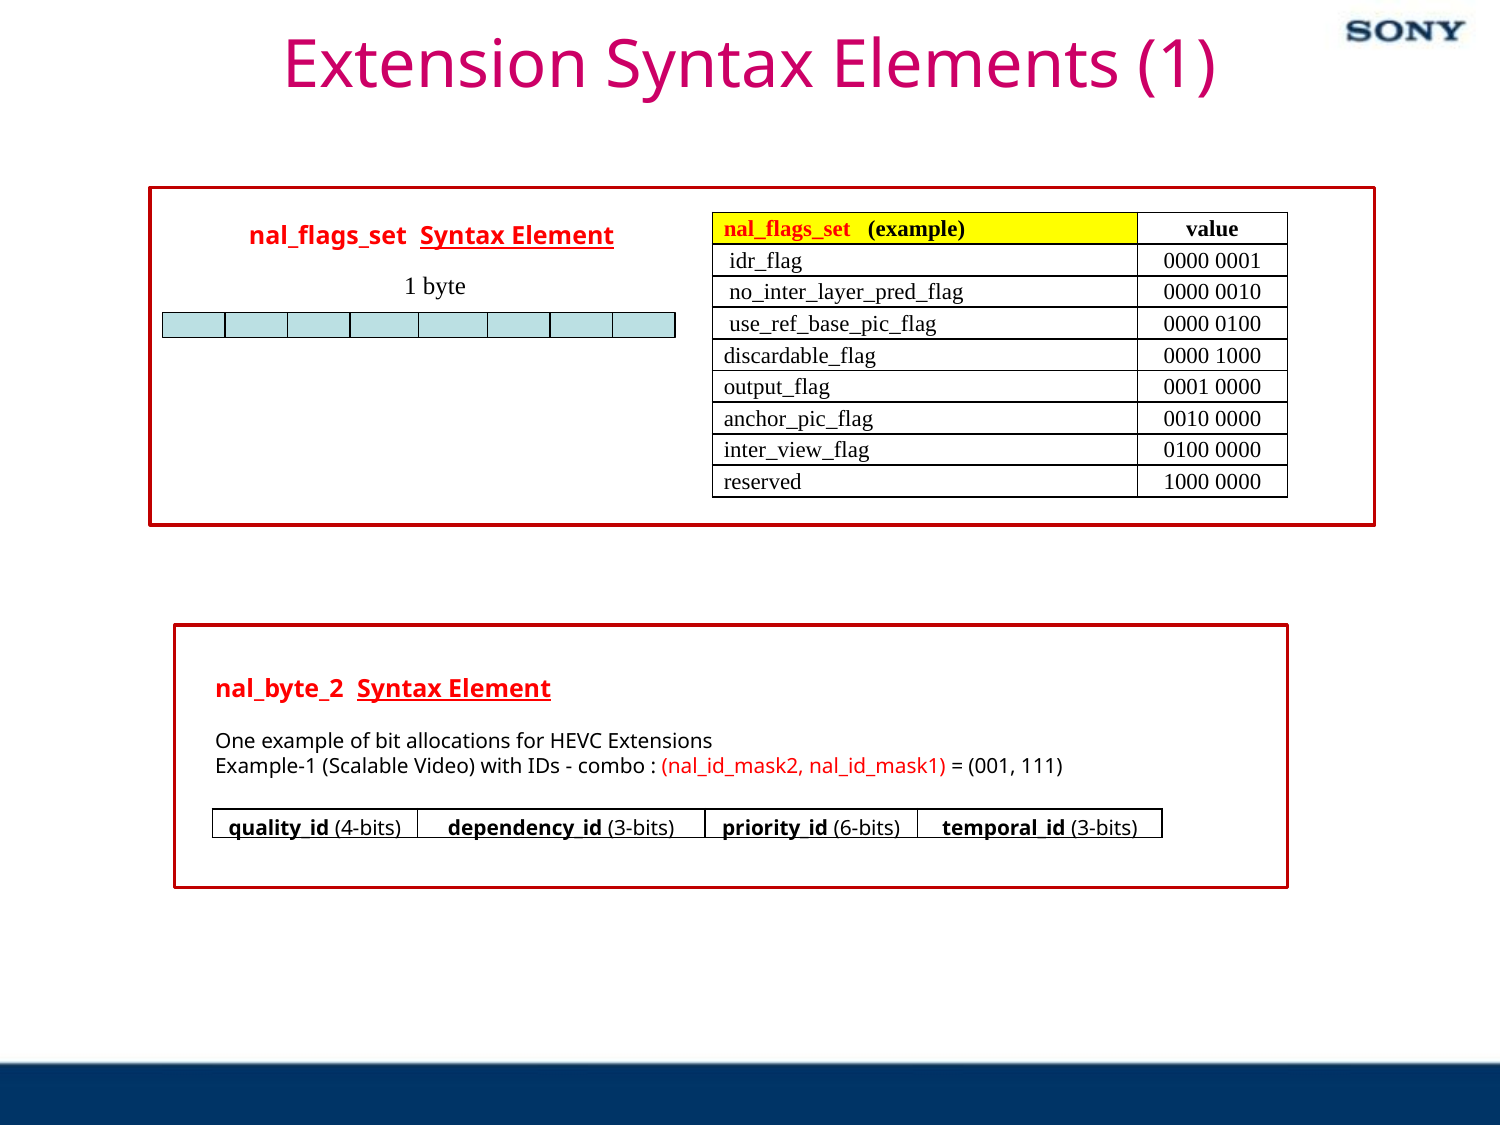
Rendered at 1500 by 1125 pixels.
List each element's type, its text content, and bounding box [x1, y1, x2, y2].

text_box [162, 312, 676, 338]
table_header quality_id (4-bits) [213, 810, 417, 837]
text_box [174, 624, 1288, 888]
picture [0, 0, 1500, 1125]
table_cell 0000 1000 [1138, 340, 1287, 370]
table_cell idr_flag [713, 245, 1137, 275]
table_cell 0000 0001 [1138, 245, 1287, 275]
table_cell output_flag [713, 371, 1137, 401]
table_header priority_id (6-bits) [706, 810, 917, 837]
table_cell discardable_flag [713, 340, 1137, 370]
table_header dependency_id (3-bits) [418, 810, 704, 837]
table_cell no_inter_layer_pred_flag [713, 277, 1137, 306]
table_cell 1000 0000 [1138, 466, 1287, 496]
table_cell 0100 0000 [1138, 435, 1287, 464]
table_cell 0000 0100 [1138, 308, 1287, 338]
table_cell inter_view_flag [713, 435, 1137, 464]
text_box nal_flags_set Syntax Element [234, 212, 630, 258]
table_cell use_ref_base_pic_flag [713, 308, 1137, 338]
table_cell 0000 0010 [1138, 277, 1287, 306]
text_box [150, 187, 1375, 525]
table_cell 0010 0000 [1138, 403, 1287, 433]
table_header temporal_id (3-bits) [918, 810, 1161, 837]
table_cell 0001 0000 [1138, 371, 1287, 401]
table_cell anchor_pic_flag [713, 403, 1137, 433]
table_header nal_flags_set (example) [713, 213, 1137, 243]
table_cell reserved [713, 466, 1137, 496]
text_box nal_byte_2 Syntax Element One example of bit allocations for HEVC Extensions Example-1 (Scalable Video) with IDs - combo : (nal_id_mask2, nal_id_mask1) = (001, 111) [199, 664, 1238, 810]
table_header value [1138, 213, 1287, 243]
title Extension Syntax Elements (1) [49, 12, 1451, 109]
text_box 1 byte [389, 262, 481, 308]
